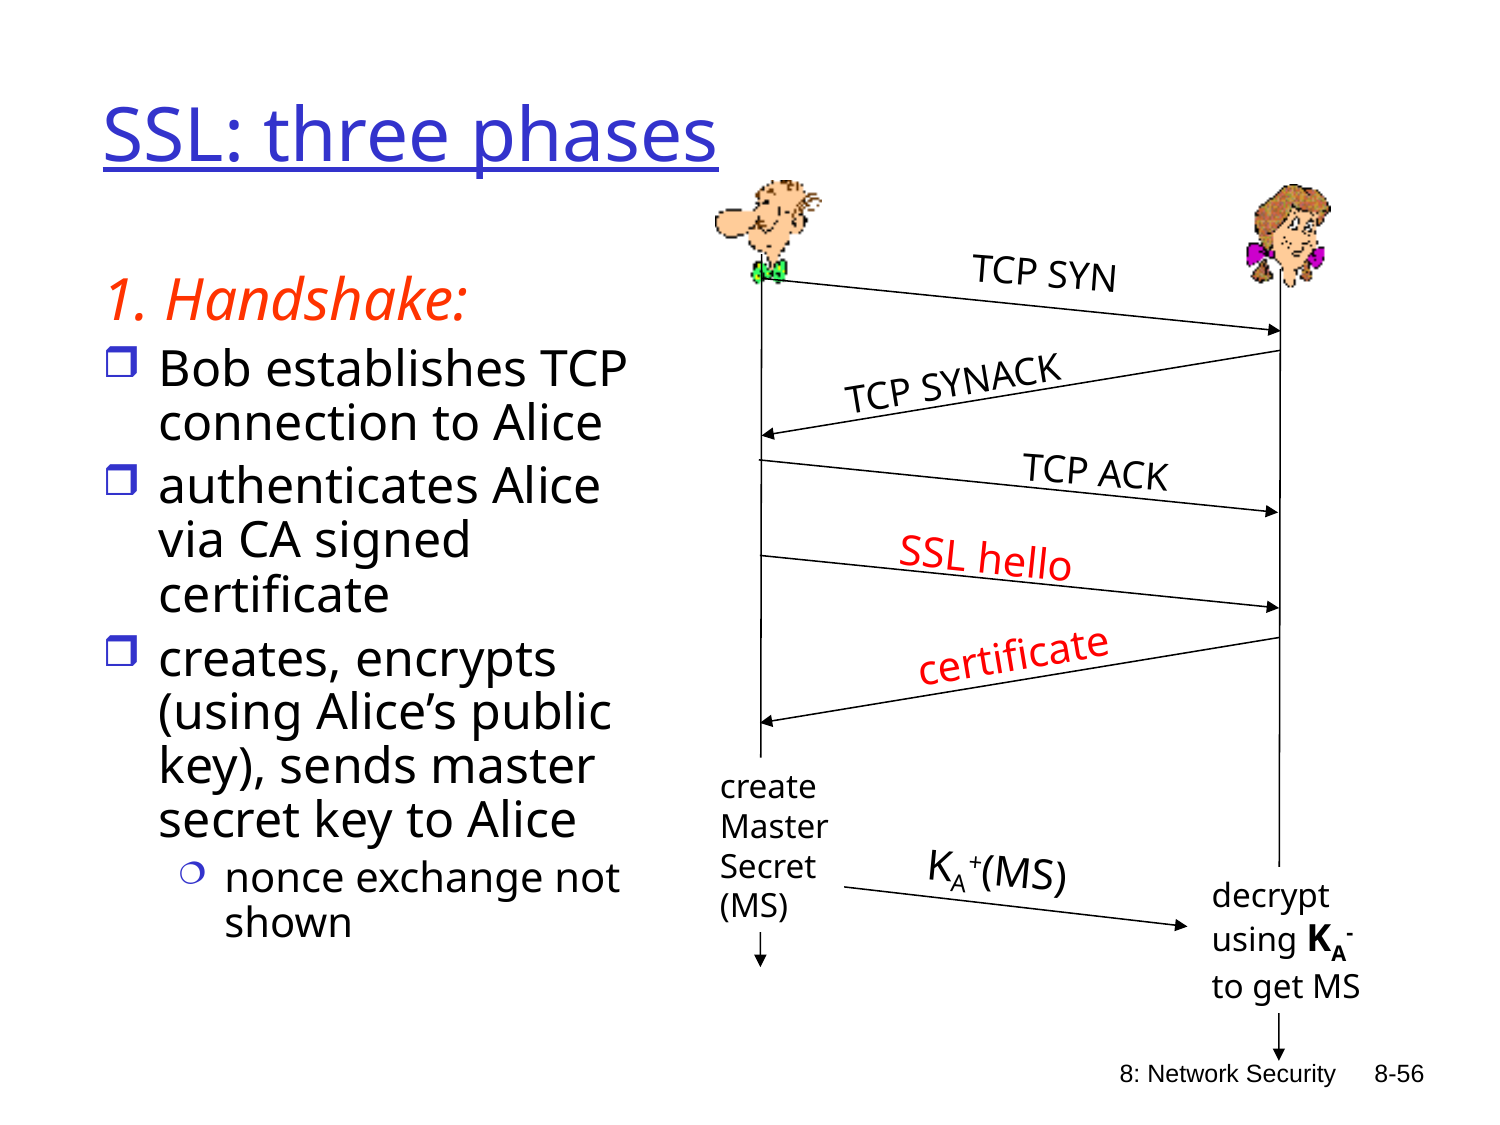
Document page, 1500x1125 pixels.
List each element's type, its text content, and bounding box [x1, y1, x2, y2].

text_box SSL hello [881, 514, 1092, 600]
text_box [1087, 588, 1279, 613]
title SSL: three phases [87, 37, 1363, 225]
text_box decrypt using KA- to get MS [1196, 867, 1438, 1013]
text_box [761, 423, 834, 440]
text_box TCP SYN [954, 235, 1136, 310]
picture [1243, 184, 1331, 292]
text_box [1079, 913, 1188, 932]
picture [715, 180, 822, 289]
text_box KA+(MS) [908, 828, 1086, 917]
text_box TCP ACK [1005, 434, 1186, 508]
text_box certificate [897, 603, 1129, 705]
slide_number 8-56 [1320, 1050, 1440, 1099]
text_box [754, 932, 767, 968]
text_box [1272, 1013, 1286, 1061]
list 1. Handshake: Bob establishes TCP connection to Alice authenticates Alice via CA signed certificate creates, encrypts (using Alice’s public key), sends master secret key to Alice nonce exchange not shown [87, 262, 667, 1025]
text_box [761, 698, 907, 728]
text_box TCP SYNACK [826, 332, 1080, 432]
text_box [822, 284, 1280, 336]
text_box [1182, 502, 1279, 518]
text_box create Master Secret (MS) [704, 757, 845, 932]
footer 8: Network Security [876, 1050, 1352, 1125]
